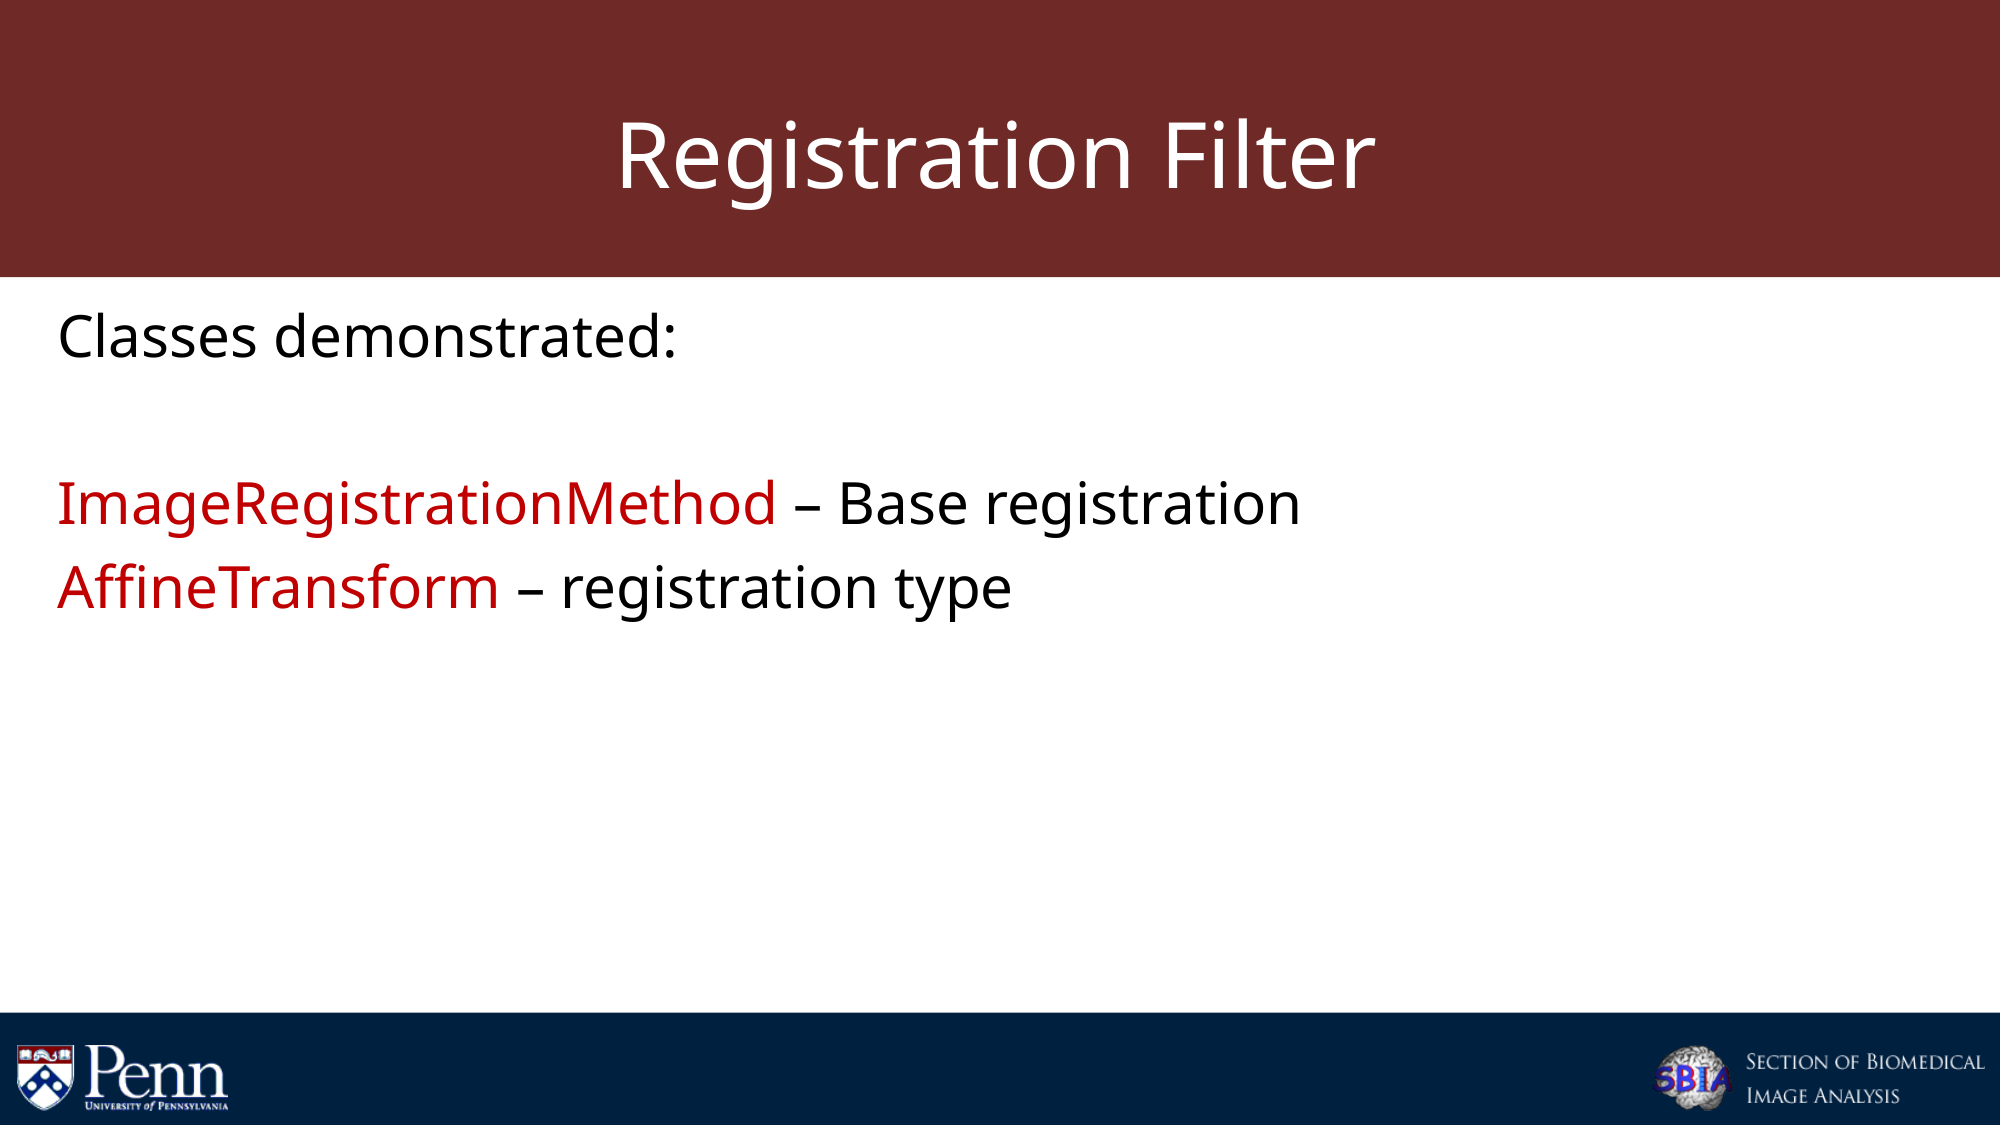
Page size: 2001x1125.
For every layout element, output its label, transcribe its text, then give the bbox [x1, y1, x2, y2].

title Registration Filter [42, 43, 1952, 275]
picture [1652, 1044, 1985, 1112]
picture [17, 1045, 228, 1111]
list Classes demonstrated: ImageRegistrationMethod – Base registration AffineTransform – registration type RegularStepGradientDescentOptimizer – guess? MeanSquaresImageToImageMetric – guess? LinearInterpolateImageFunction – guess? [42, 299, 1952, 1009]
